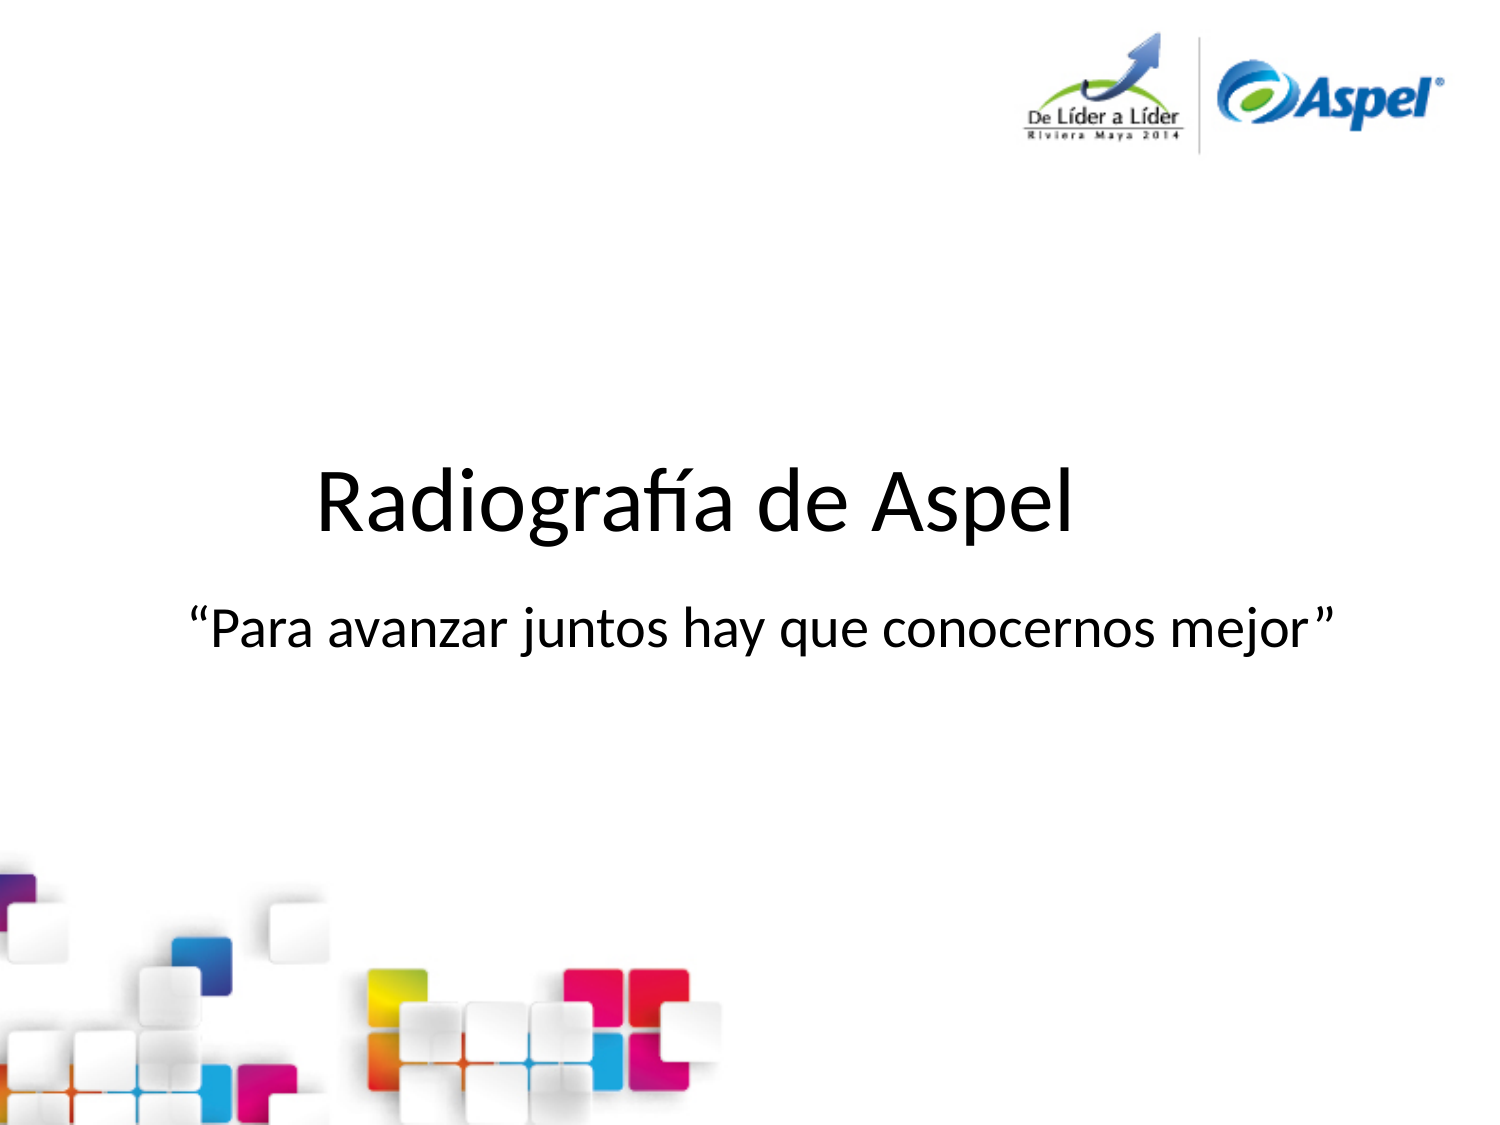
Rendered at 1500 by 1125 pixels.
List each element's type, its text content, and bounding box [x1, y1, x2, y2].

picture [0, 0, 1500, 1125]
text_box Radiografía de Aspel [301, 432, 1152, 558]
title “Para avanzar juntos hay que conocernos mejor” [124, 503, 1400, 745]
